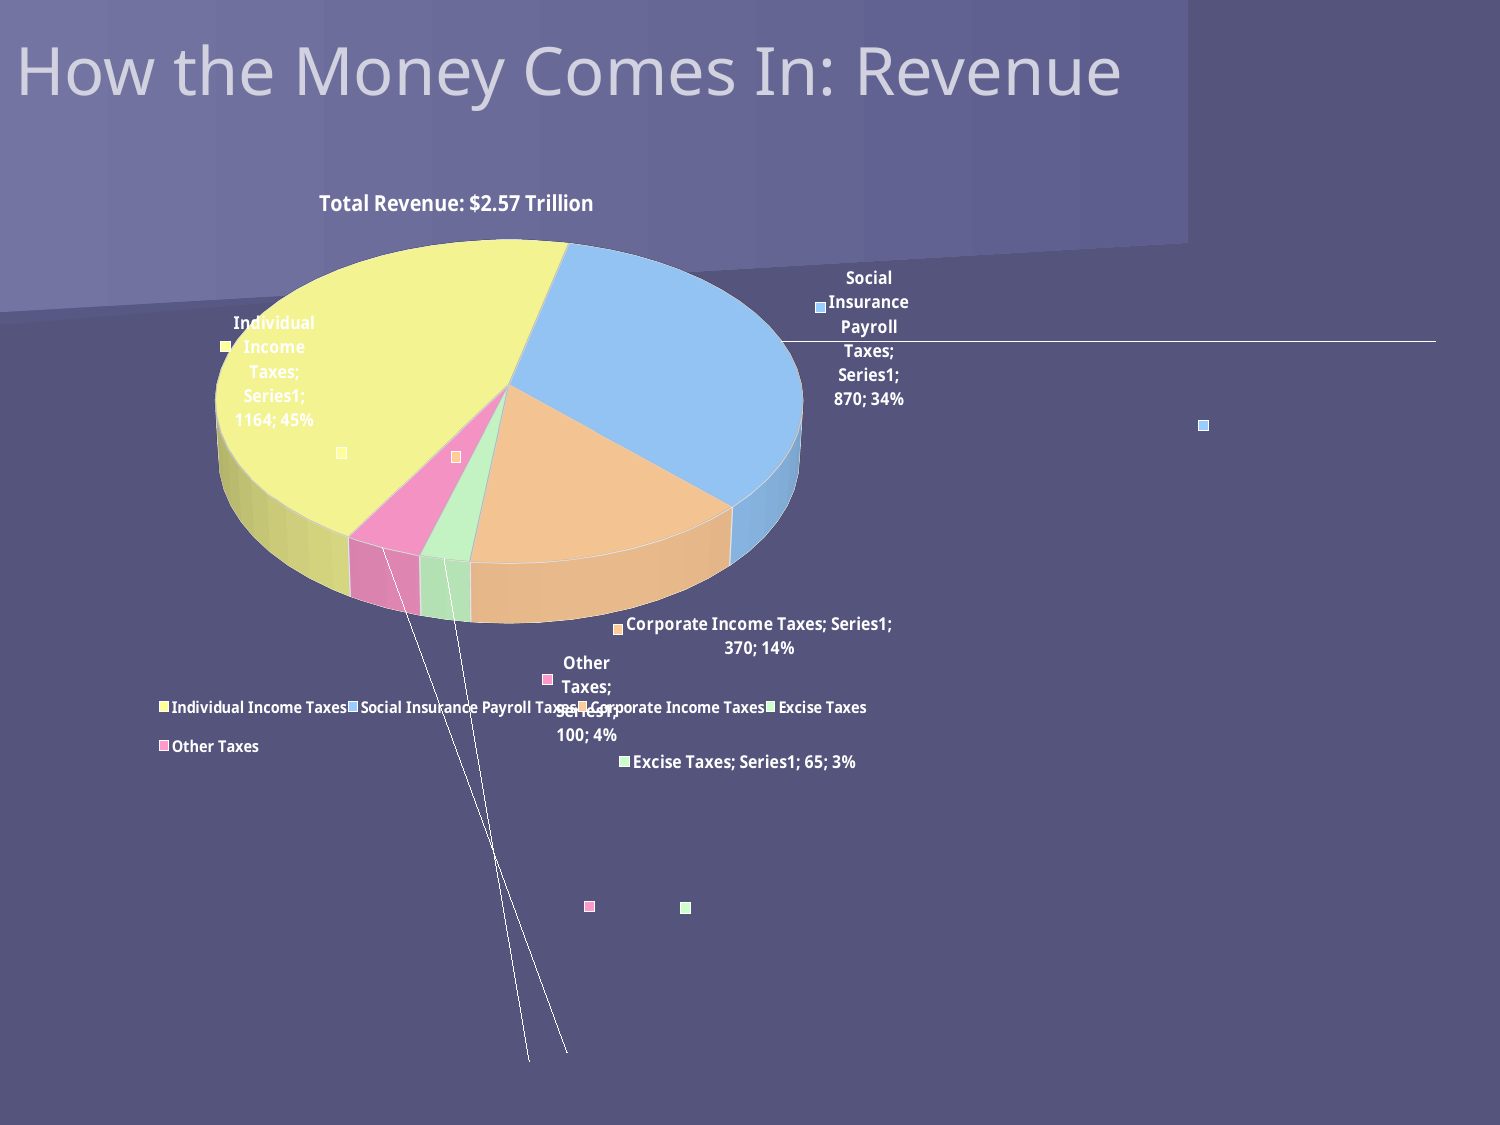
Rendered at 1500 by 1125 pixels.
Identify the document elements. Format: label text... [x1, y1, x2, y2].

title How the Money Comes In: Revenue [0, 0, 1201, 138]
chart [102, 180, 1436, 1062]
